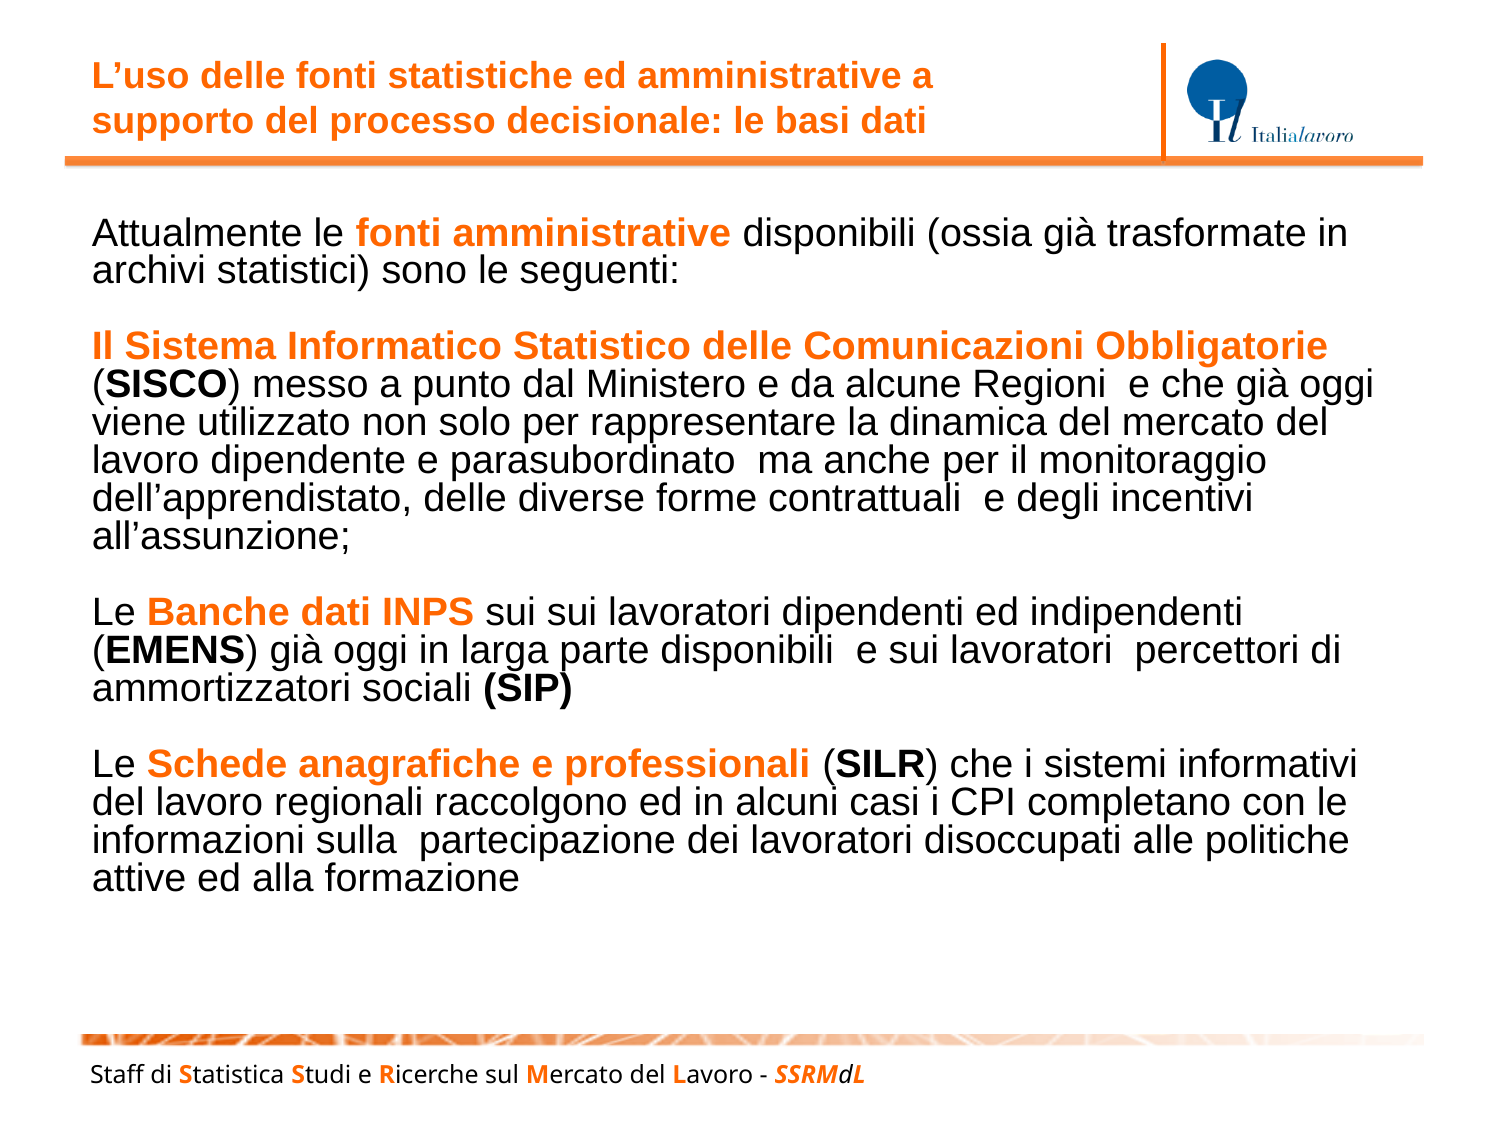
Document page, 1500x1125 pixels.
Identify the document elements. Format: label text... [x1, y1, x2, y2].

slide_number Staff di Statistica Studi e Ricerche sul Mercato del Lavoro - SSRMdL [75, 1046, 1424, 1103]
text_box L’uso delle fonti statistiche ed amministrative a supporto del processo decisionale: le basi dati [76, 42, 1152, 149]
picture [1187, 59, 1353, 142]
title Attualmente le fonti amministrative disponibili (ossia già trasformate in archivi statistici) sono le seguenti: Il Sistema Informatico Statistico delle Comunicazioni Obbligatorie (SISCO) messo a punto dal Ministero e da alcune Regioni e che già oggi viene utilizzato non solo per rappresentare la dinamica del mercato del lavoro dipendente e parasubordinato ma anche per il monitoraggio dell’apprendistato, delle diverse forme contrattuali e degli incentivi all’assunzione; Le Banche dati INPS sui sui lavoratori dipendenti ed indipendenti (EMENS) già oggi in larga parte disponibili e sui lavoratori percettori di ammortizzatori sociali (SIP) Le Schede anagrafiche e professionali (SILR) che i sistemi informativi del lavoro regionali raccolgono ed in alcuni casi i CPI completano con le informazioni sulla partecipazione dei lavoratori disoccupati alle politiche attive ed alla formazione [76, 208, 1436, 929]
picture [76, 1034, 1424, 1046]
